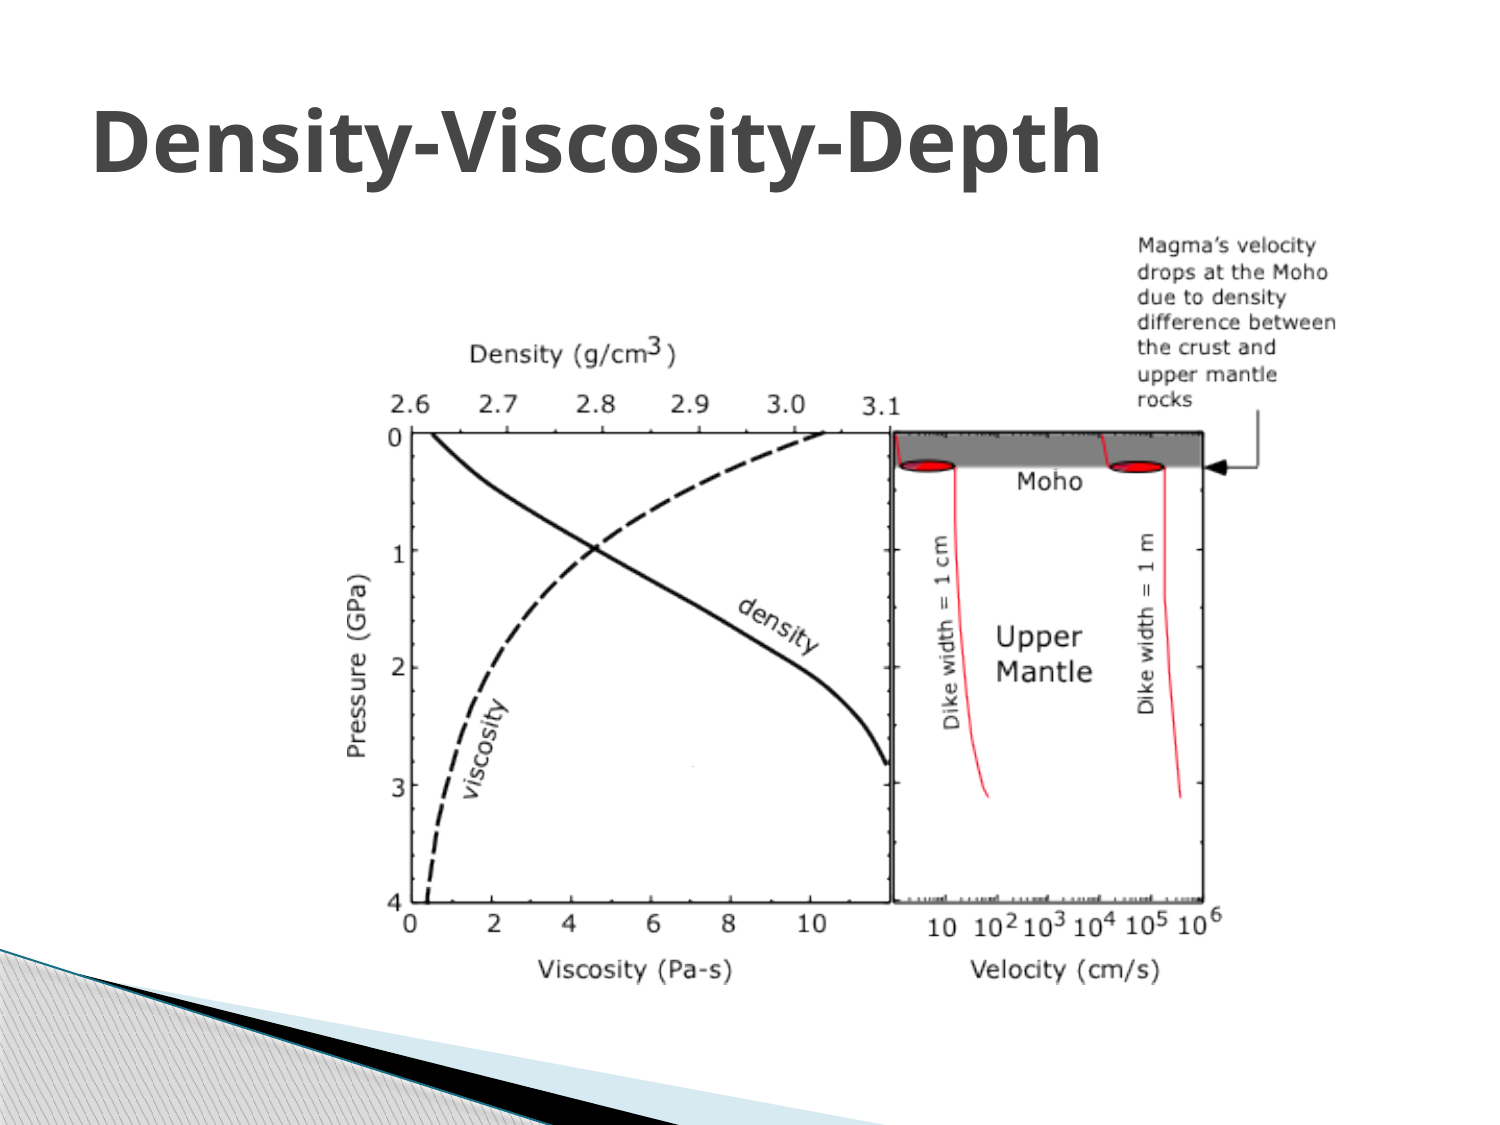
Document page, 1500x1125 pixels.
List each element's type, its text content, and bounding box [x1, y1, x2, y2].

picture [347, 232, 1342, 985]
title Density-Viscosity-Depth [75, 45, 1425, 233]
